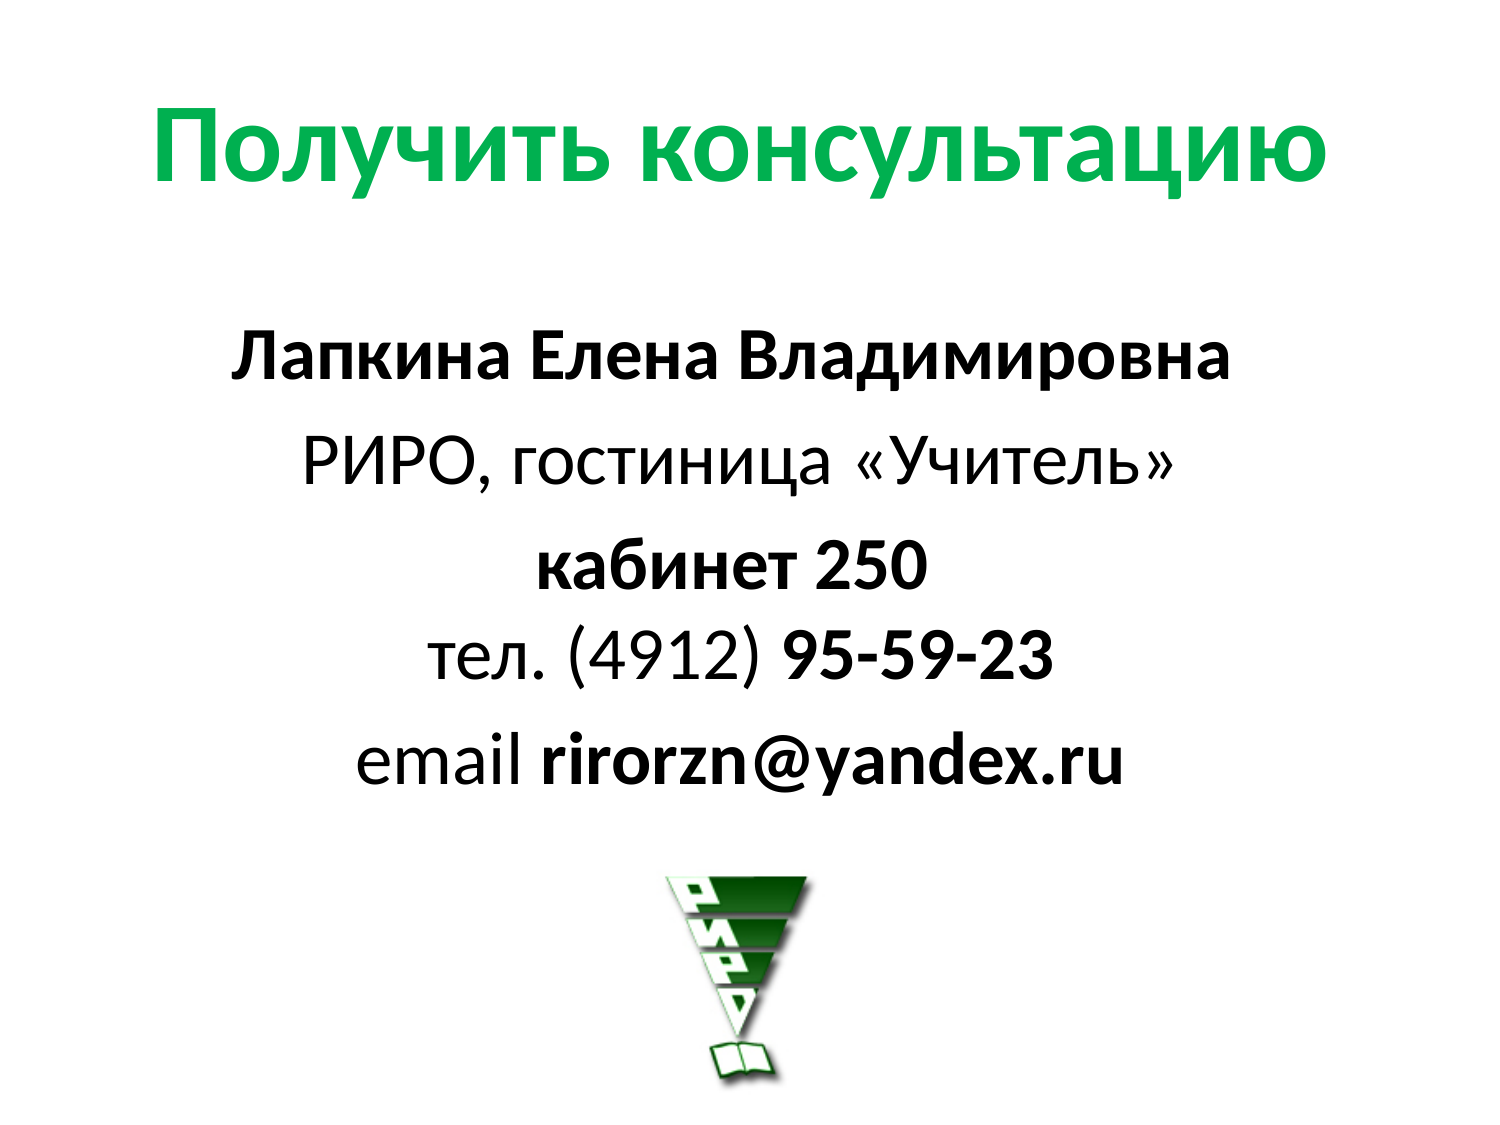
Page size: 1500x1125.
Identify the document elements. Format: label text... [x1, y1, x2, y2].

picture [617, 857, 864, 1104]
title Получить консультацию [65, 42, 1416, 231]
list Лапкина Елена Владимировна РИРО, гостиница «Учитель» кабинет 250 тел. (4912) 95-59-23 email rirorzn@yandex.ru [65, 297, 1416, 823]
